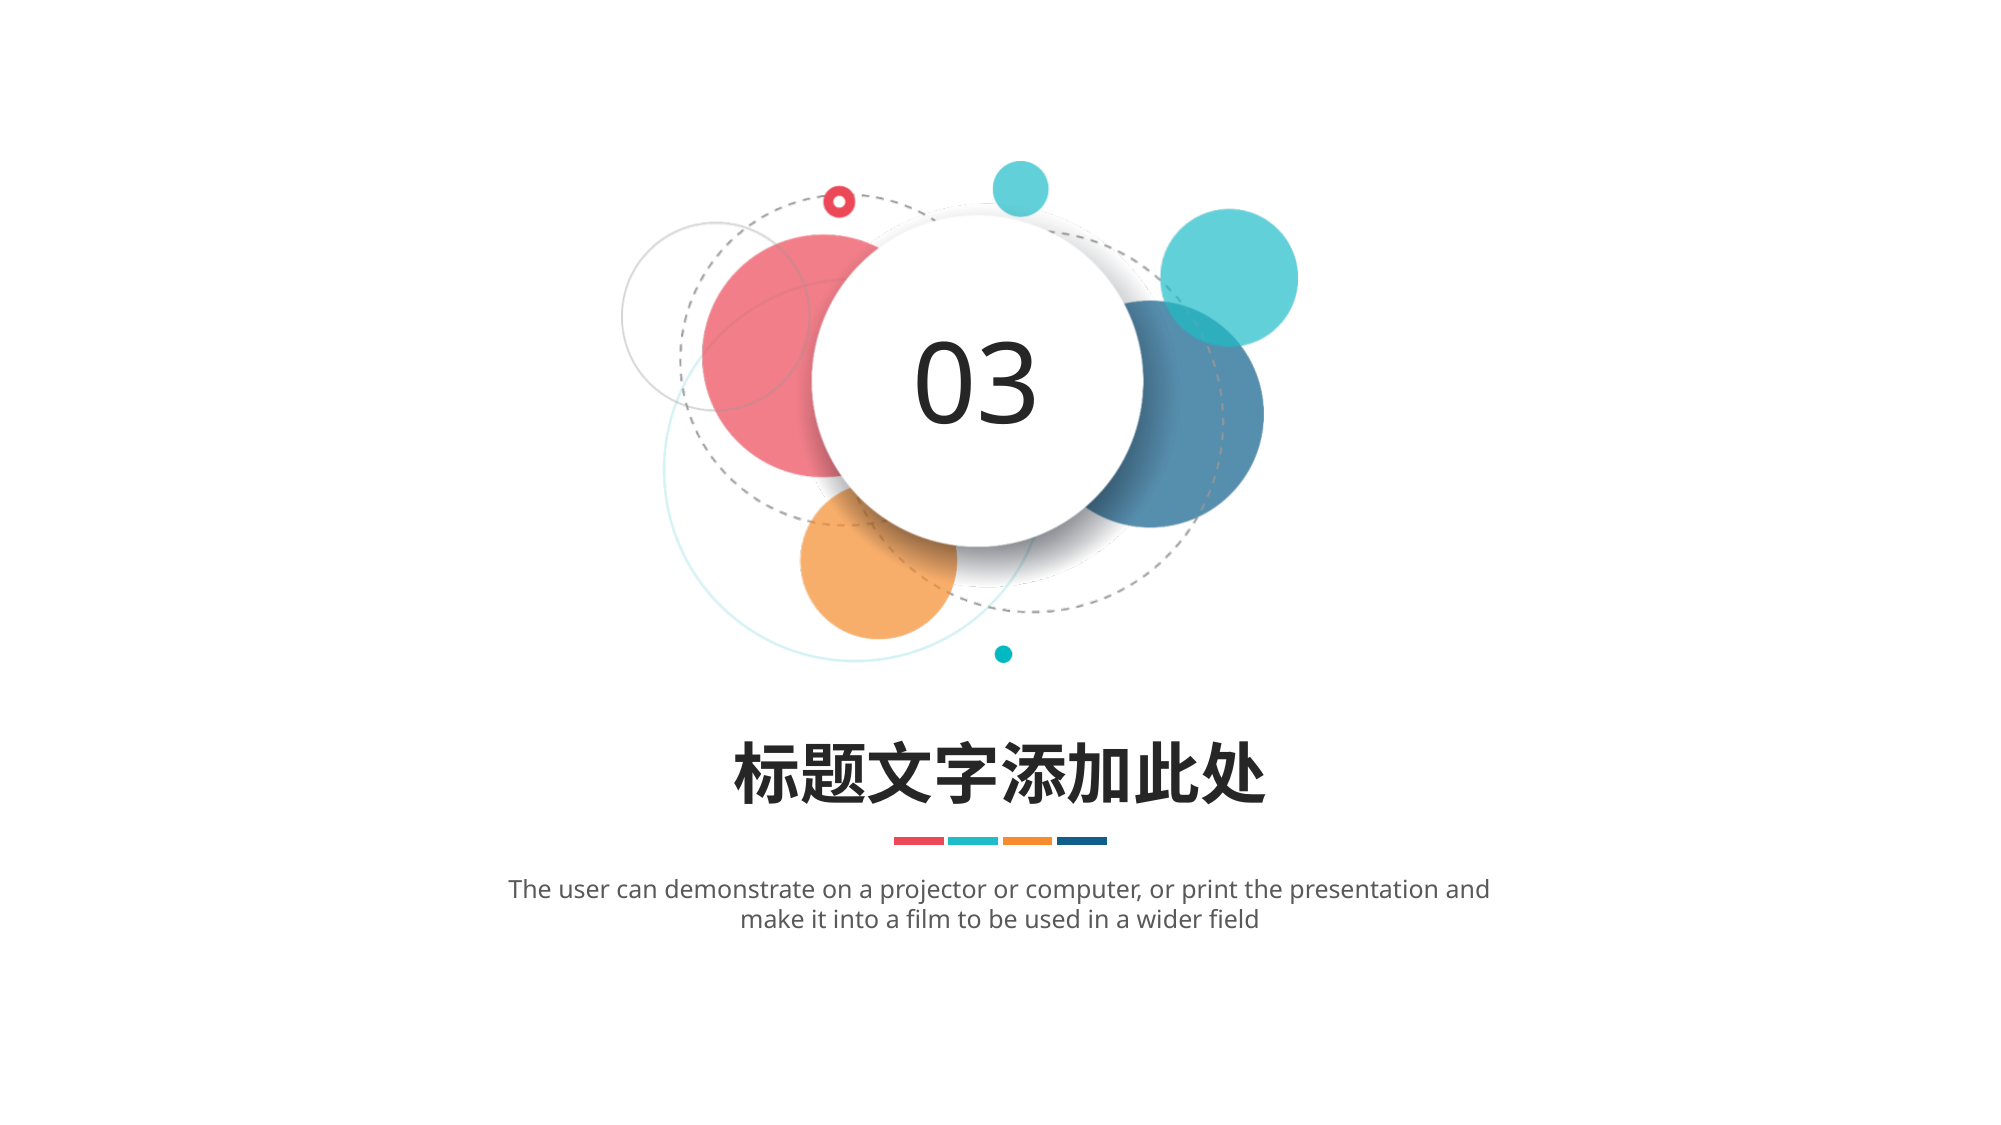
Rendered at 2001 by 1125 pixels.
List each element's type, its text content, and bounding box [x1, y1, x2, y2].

text_box 标题文字添加此处 [718, 724, 1283, 820]
text_box The user can demonstrate on a projector or computer, or print the presentation and make it into a film to be used in a wider field [488, 866, 1513, 942]
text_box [621, 161, 1298, 663]
